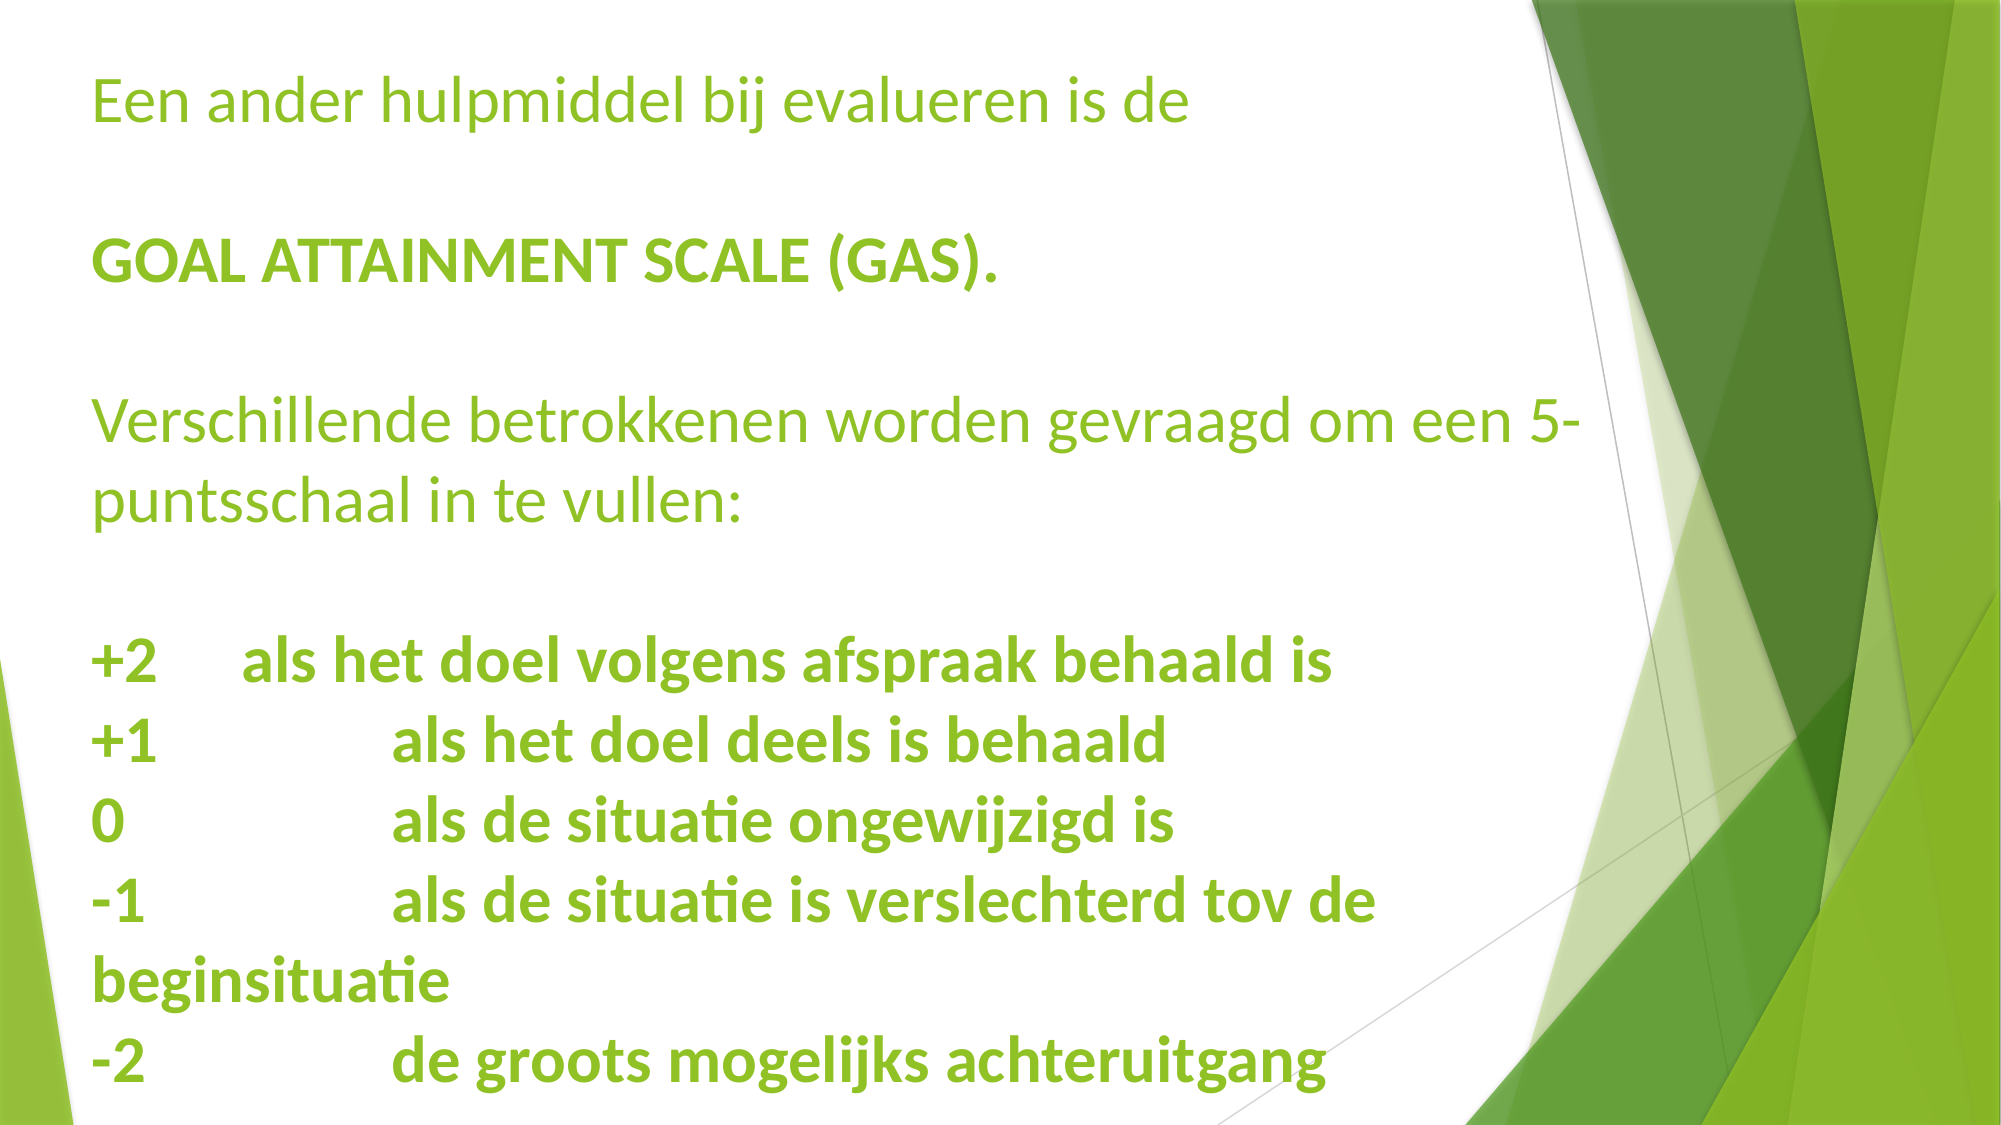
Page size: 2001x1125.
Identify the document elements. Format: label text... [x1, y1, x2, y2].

text_box Een ander hulpmiddel bij evalueren is de GOAL ATTAINMENT SCALE (GAS). Verschillende betrokkenen worden gevraagd om een 5-puntsschaal in te vullen: +2 als het doel volgens afspraak behaald is +1 als het doel deels is behaald 0 als de situatie ongewijzigd is -1 als de situatie is verslechterd tov de beginsituatie -2 de groots mogelijks achteruitgang [76, 48, 1630, 1125]
